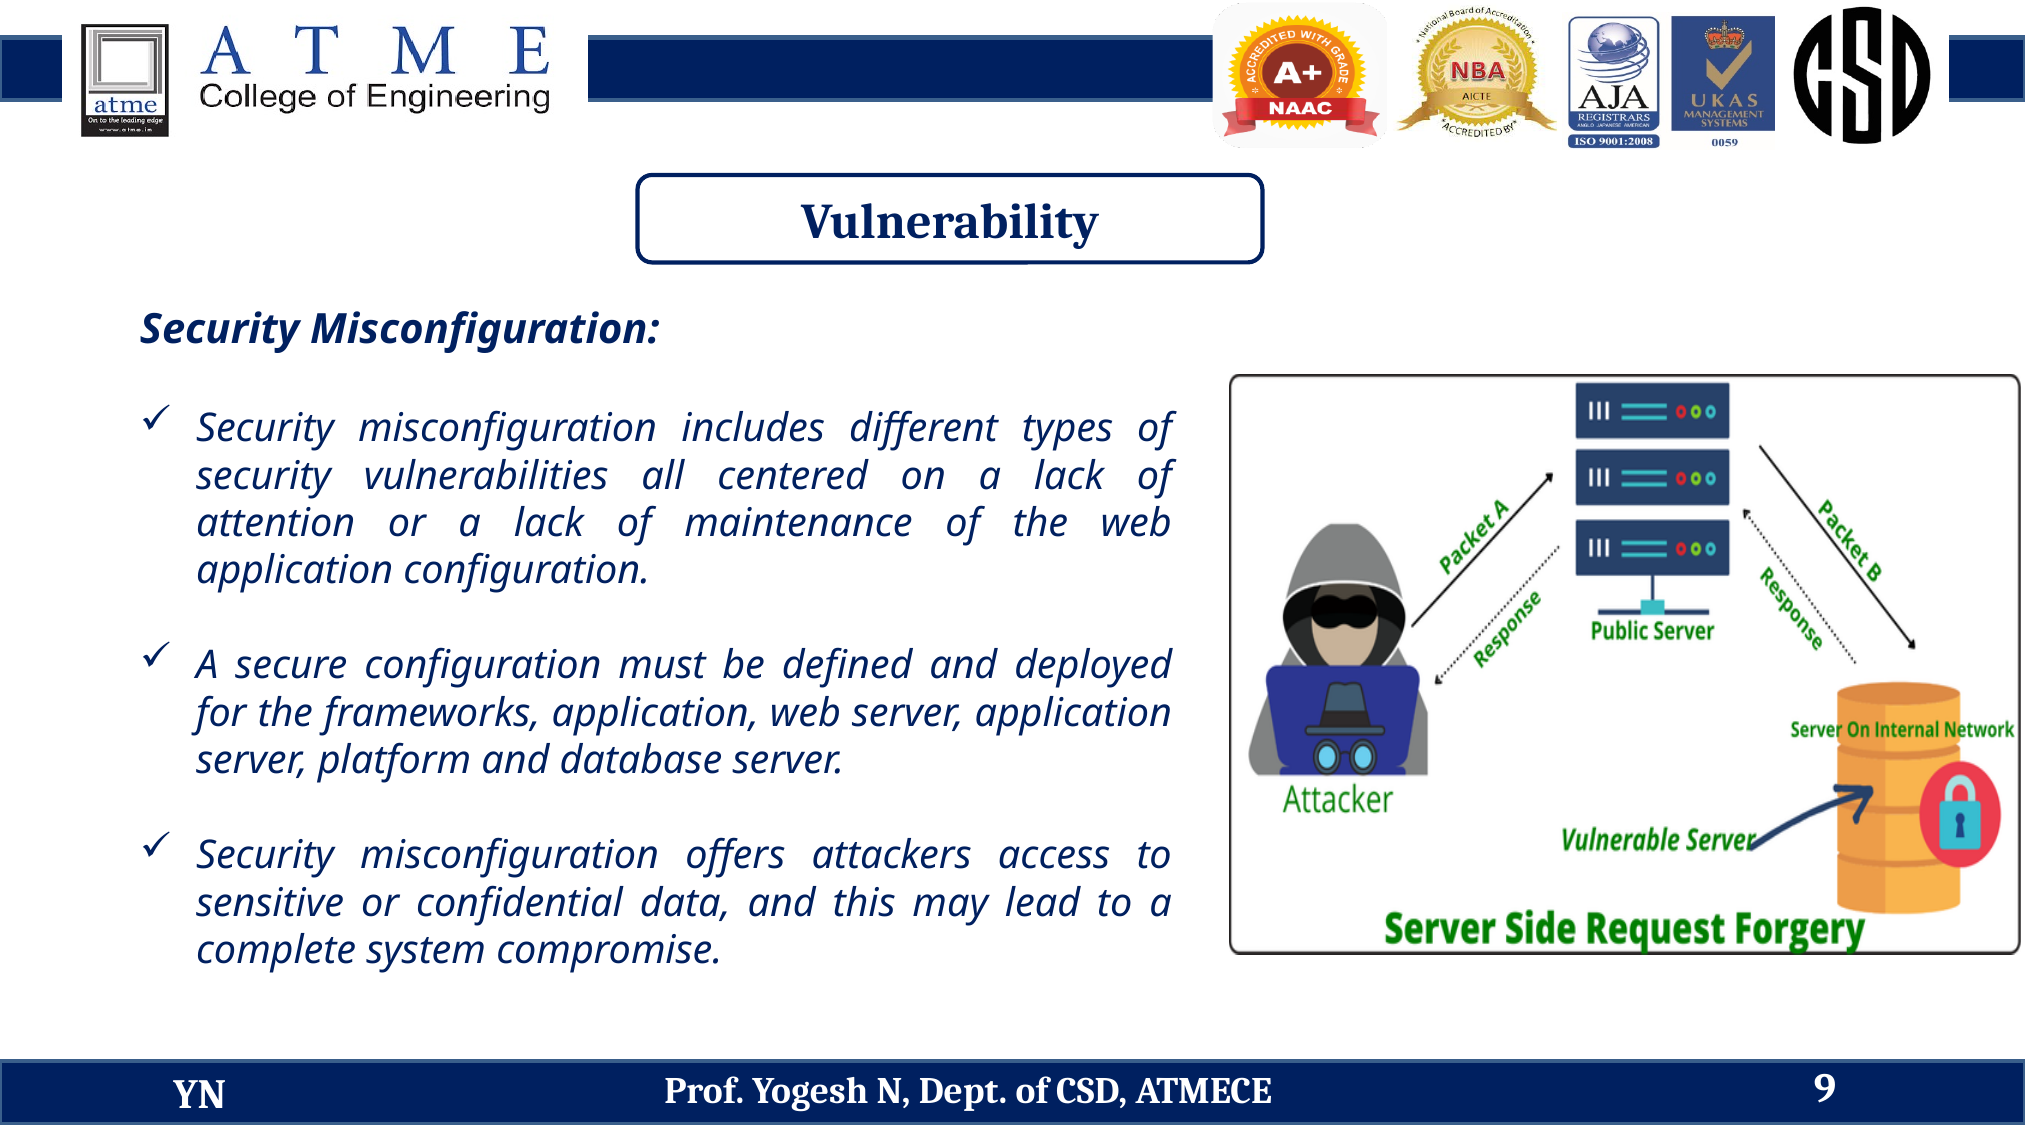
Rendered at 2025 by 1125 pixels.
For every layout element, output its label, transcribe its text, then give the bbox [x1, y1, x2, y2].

text_box Vulnerability [635, 172, 1265, 265]
picture [1229, 374, 2021, 955]
text_box Security Misconfiguration: Security misconfiguration includes different types of security vulnerabilities all centered on a lack of attention or a lack of maintenance of the web application configuration. A secure configuration must be defined and deployed for the frameworks, application, web server, application server, platform and database server. Security misconfiguration offers attackers access to sensitive or confidential data, and this may lead to a complete system compromise. [124, 294, 1188, 980]
text_box Prof. Yogesh N, Dept. of CSD, ATMECE [562, 1058, 1375, 1119]
text_box YN [0, 1059, 400, 1125]
picture [1212, 0, 1949, 150]
text_box 9 [1625, 1053, 2025, 1119]
picture [62, 0, 588, 157]
